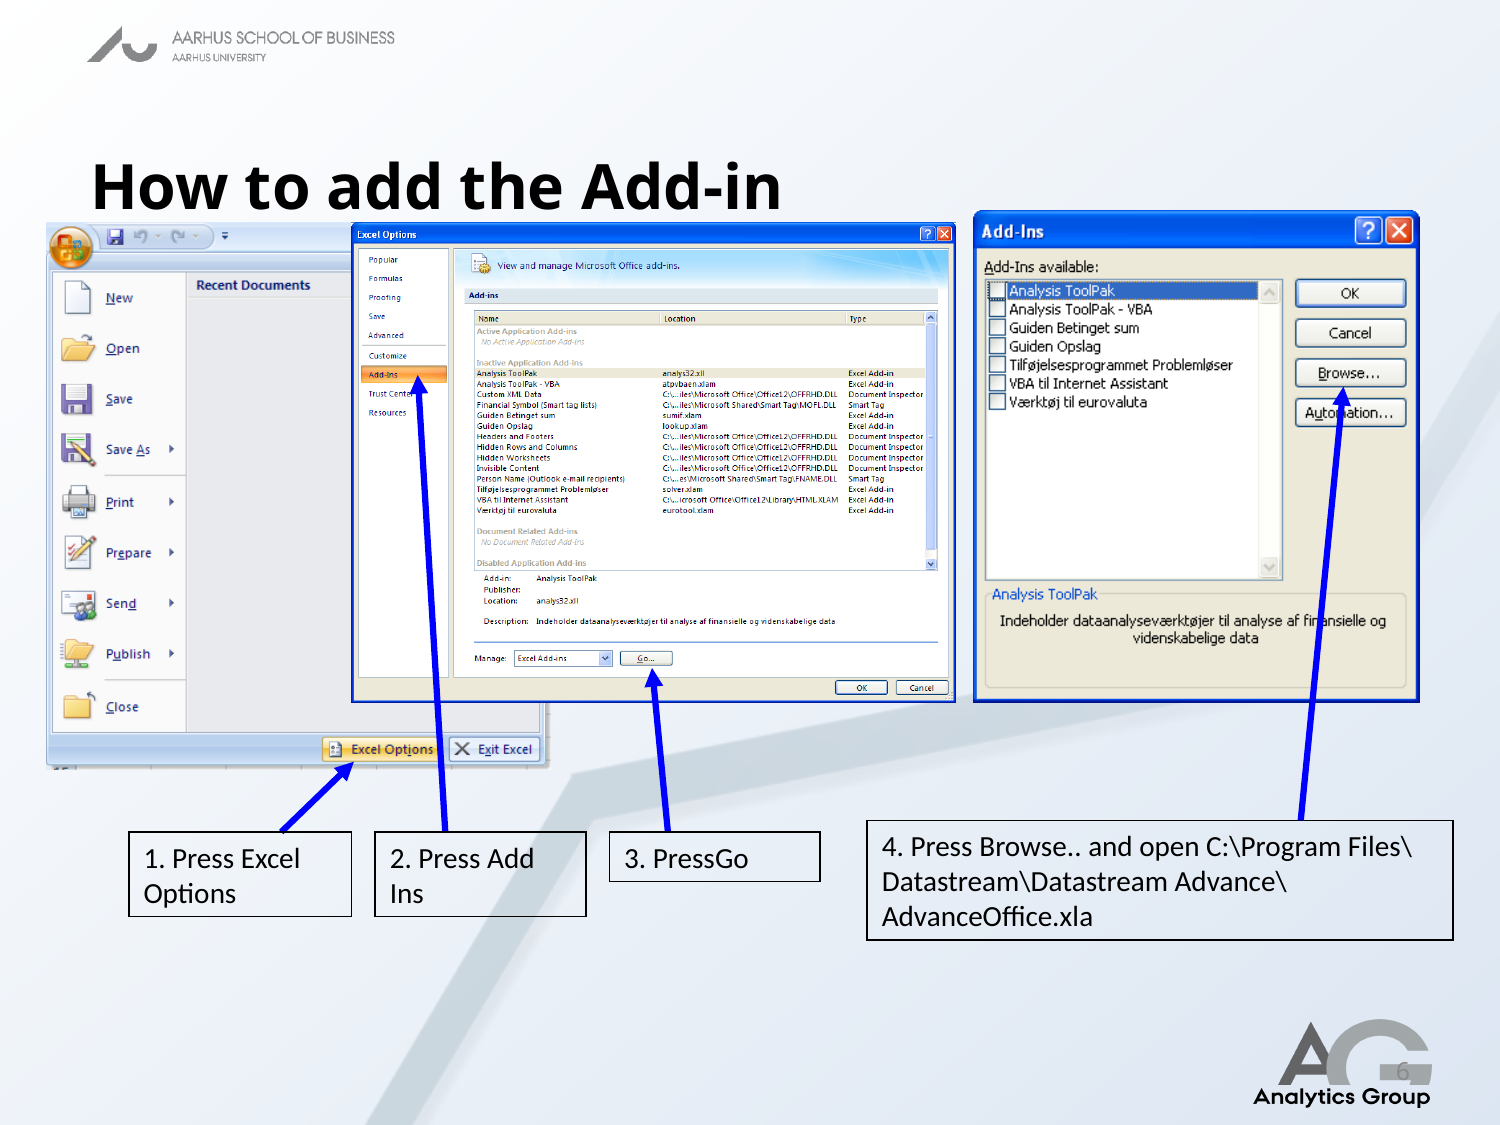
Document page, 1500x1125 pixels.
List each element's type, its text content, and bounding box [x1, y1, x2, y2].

picture [973, 210, 1420, 704]
picture [46, 222, 956, 771]
title How to add the Add-in [75, 137, 1425, 233]
text_box 1. Press Excel Options [128, 831, 352, 917]
text_box 2. Press Add Ins [374, 831, 586, 917]
slide_number 6 [1074, 1042, 1425, 1103]
text_box 4. Press Browse.. and open C:\Program Files\Datastream\Datastream Advance\AdvanceOffice.xla [867, 820, 1453, 940]
text_box 3. PressGo [609, 831, 821, 882]
picture [82, 23, 399, 66]
